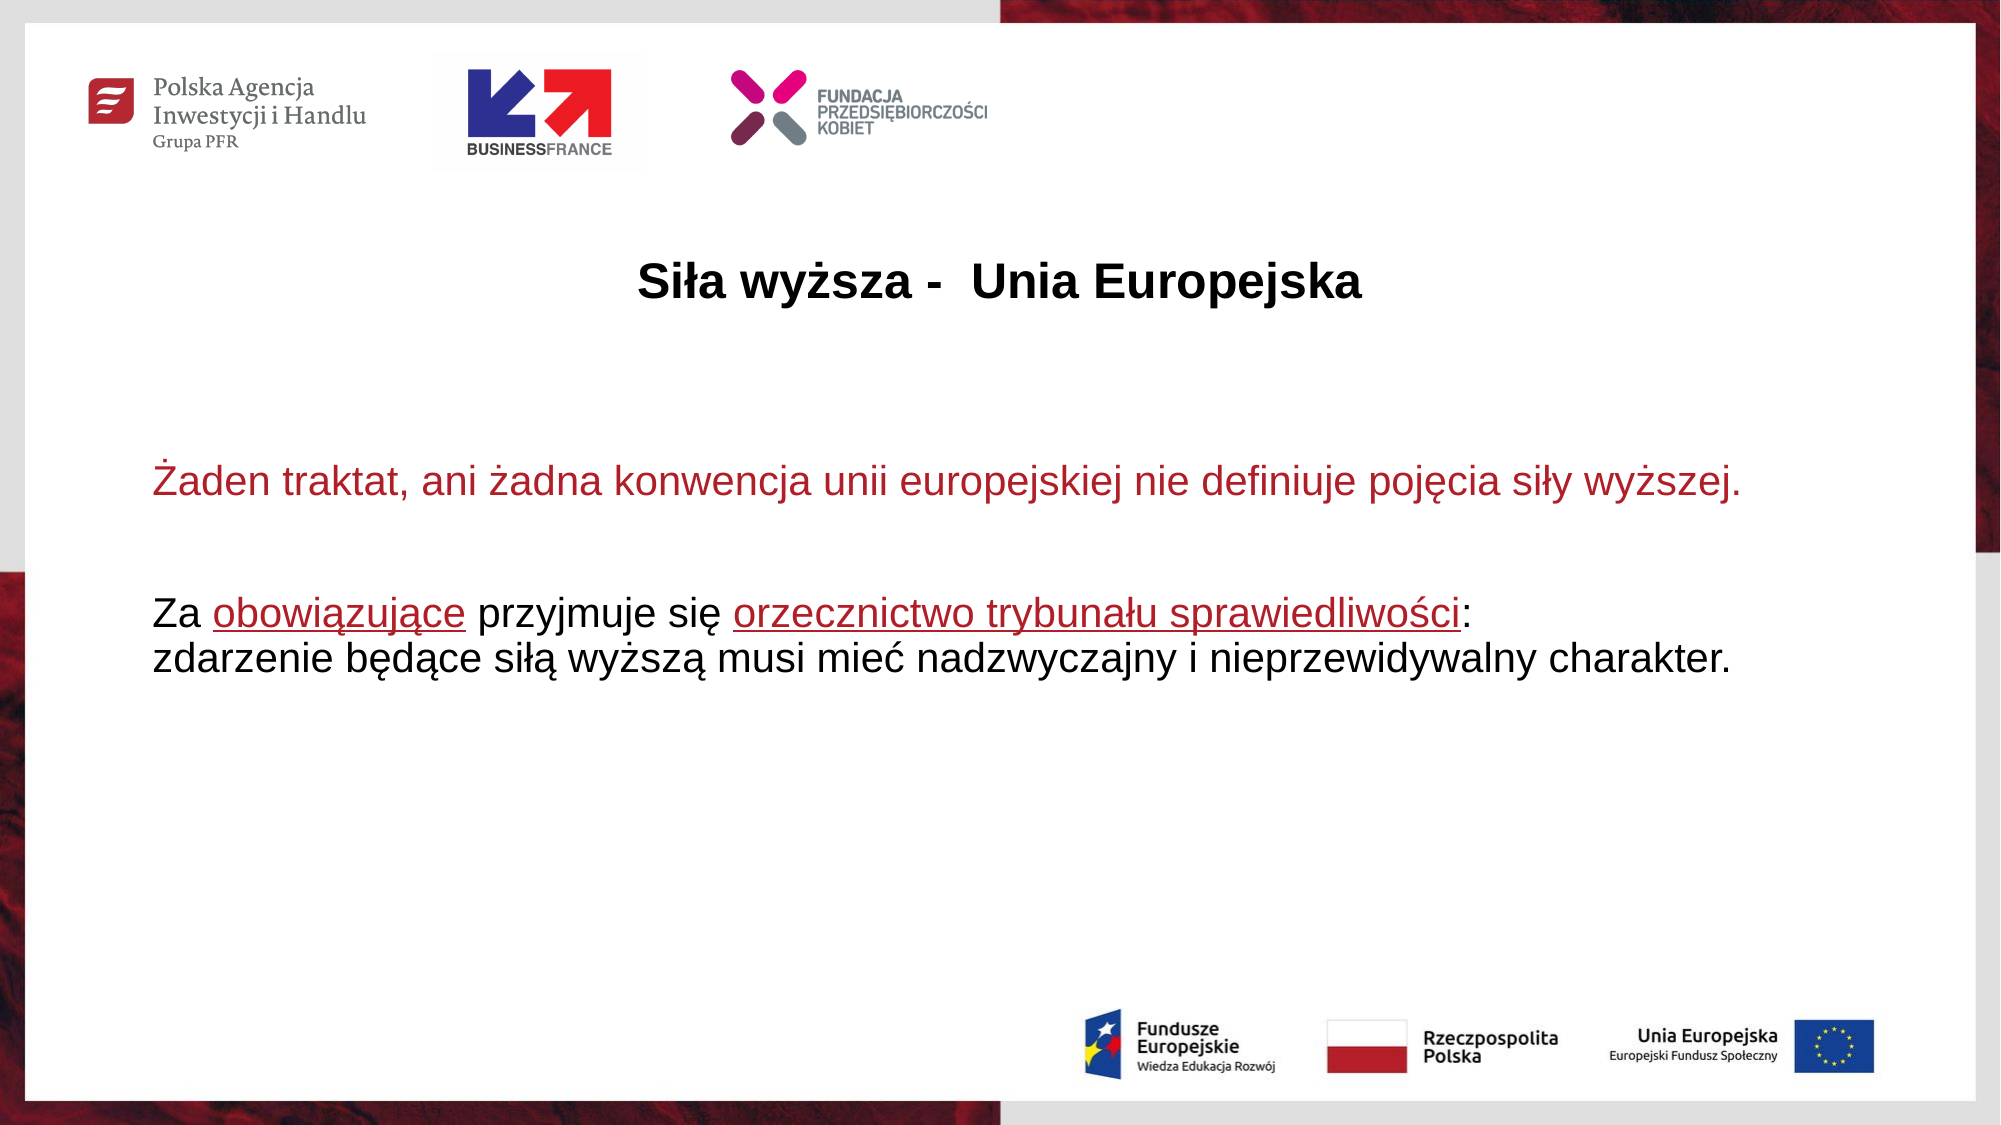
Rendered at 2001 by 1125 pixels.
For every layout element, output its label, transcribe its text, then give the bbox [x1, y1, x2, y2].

title Siła wyższa - Unia Europejska [137, 173, 1863, 392]
list Żaden traktat, ani żadna konwencja unii europejskiej nie definiuje pojęcia siły wyższej. Za obowiązujące przyjmuje się orzecznictwo trybunału sprawiedliwości: zdarzenie będące siłą wyższą musi mieć nadzwyczajny i nieprzewidywalny charakter. [137, 451, 1863, 1125]
picture [0, 0, 2001, 1125]
